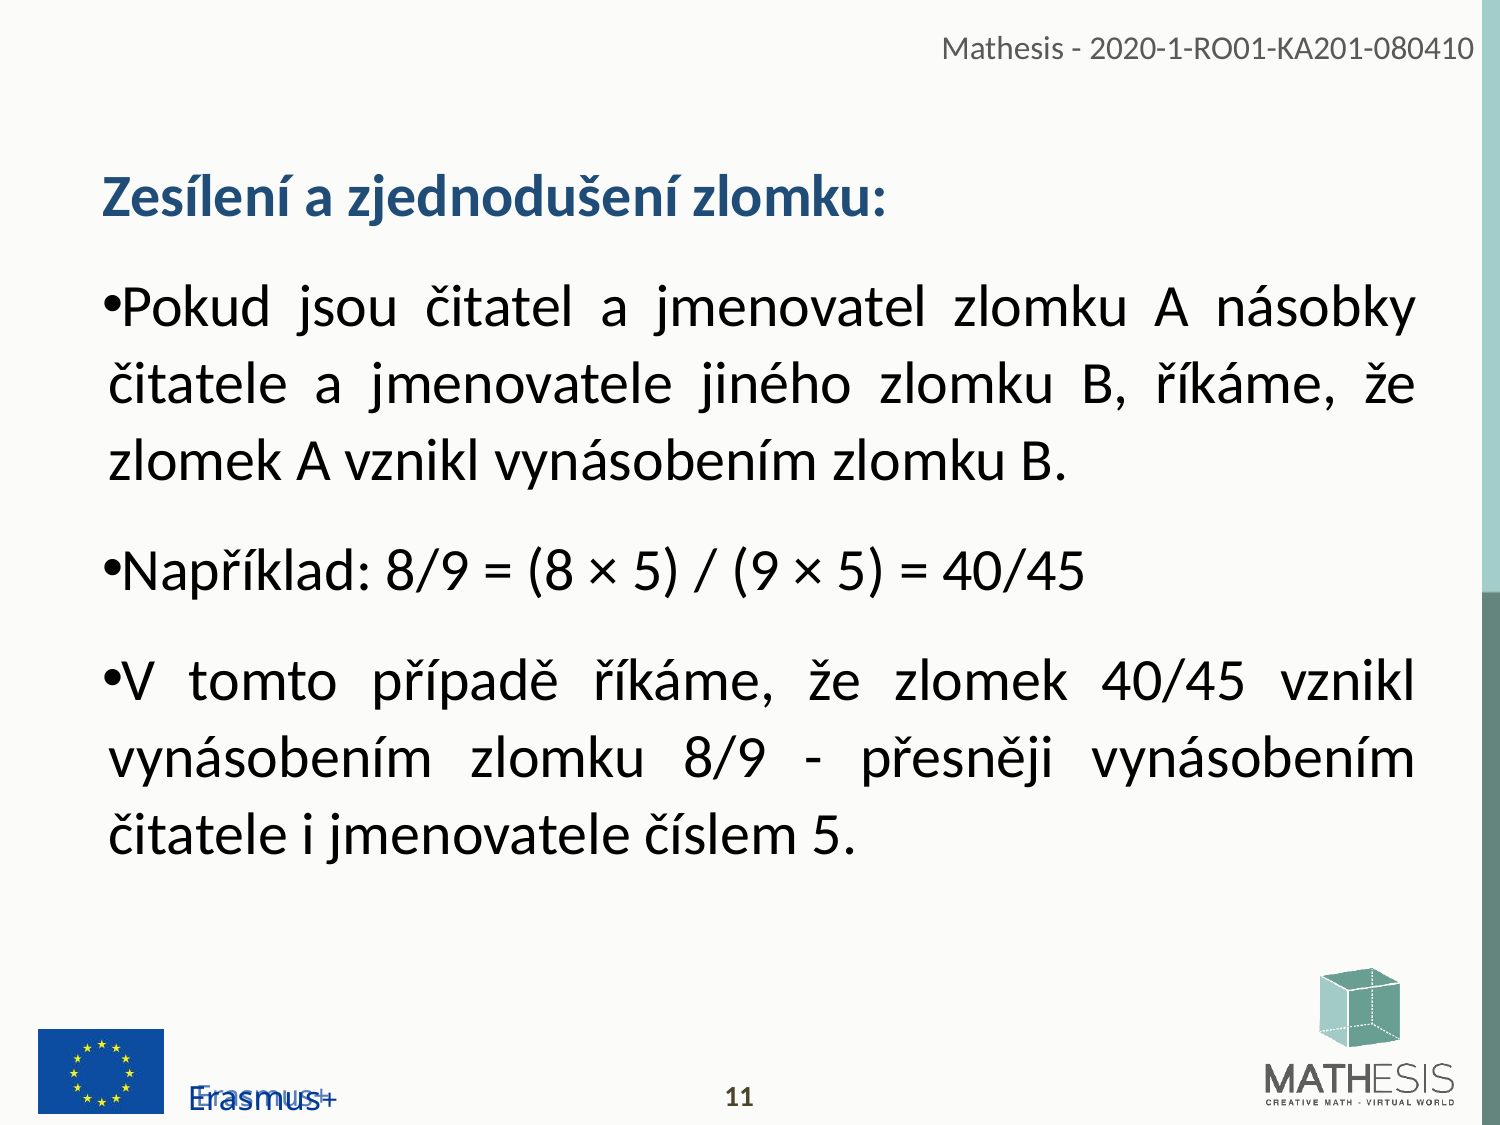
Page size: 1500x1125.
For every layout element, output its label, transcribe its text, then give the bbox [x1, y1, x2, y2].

picture [38, 1029, 164, 1114]
list Zesílení a zjednodušení zlomku: Pokud jsou čitatel a jmenovatel zlomku A násobky čitatele a jmenovatele jiného zlomku B, říkáme, že zlomek A vznikl vynásobením zlomku B. Například: 8/9 = (8 × 5) / (9 × 5) = 40/45 V tomto případě říkáme, že zlomek 40/45 vznikl vynásobením zlomku 8/9 - přesněji vynásobením čitatele i jmenovatele číslem 5. [87, 144, 1438, 887]
